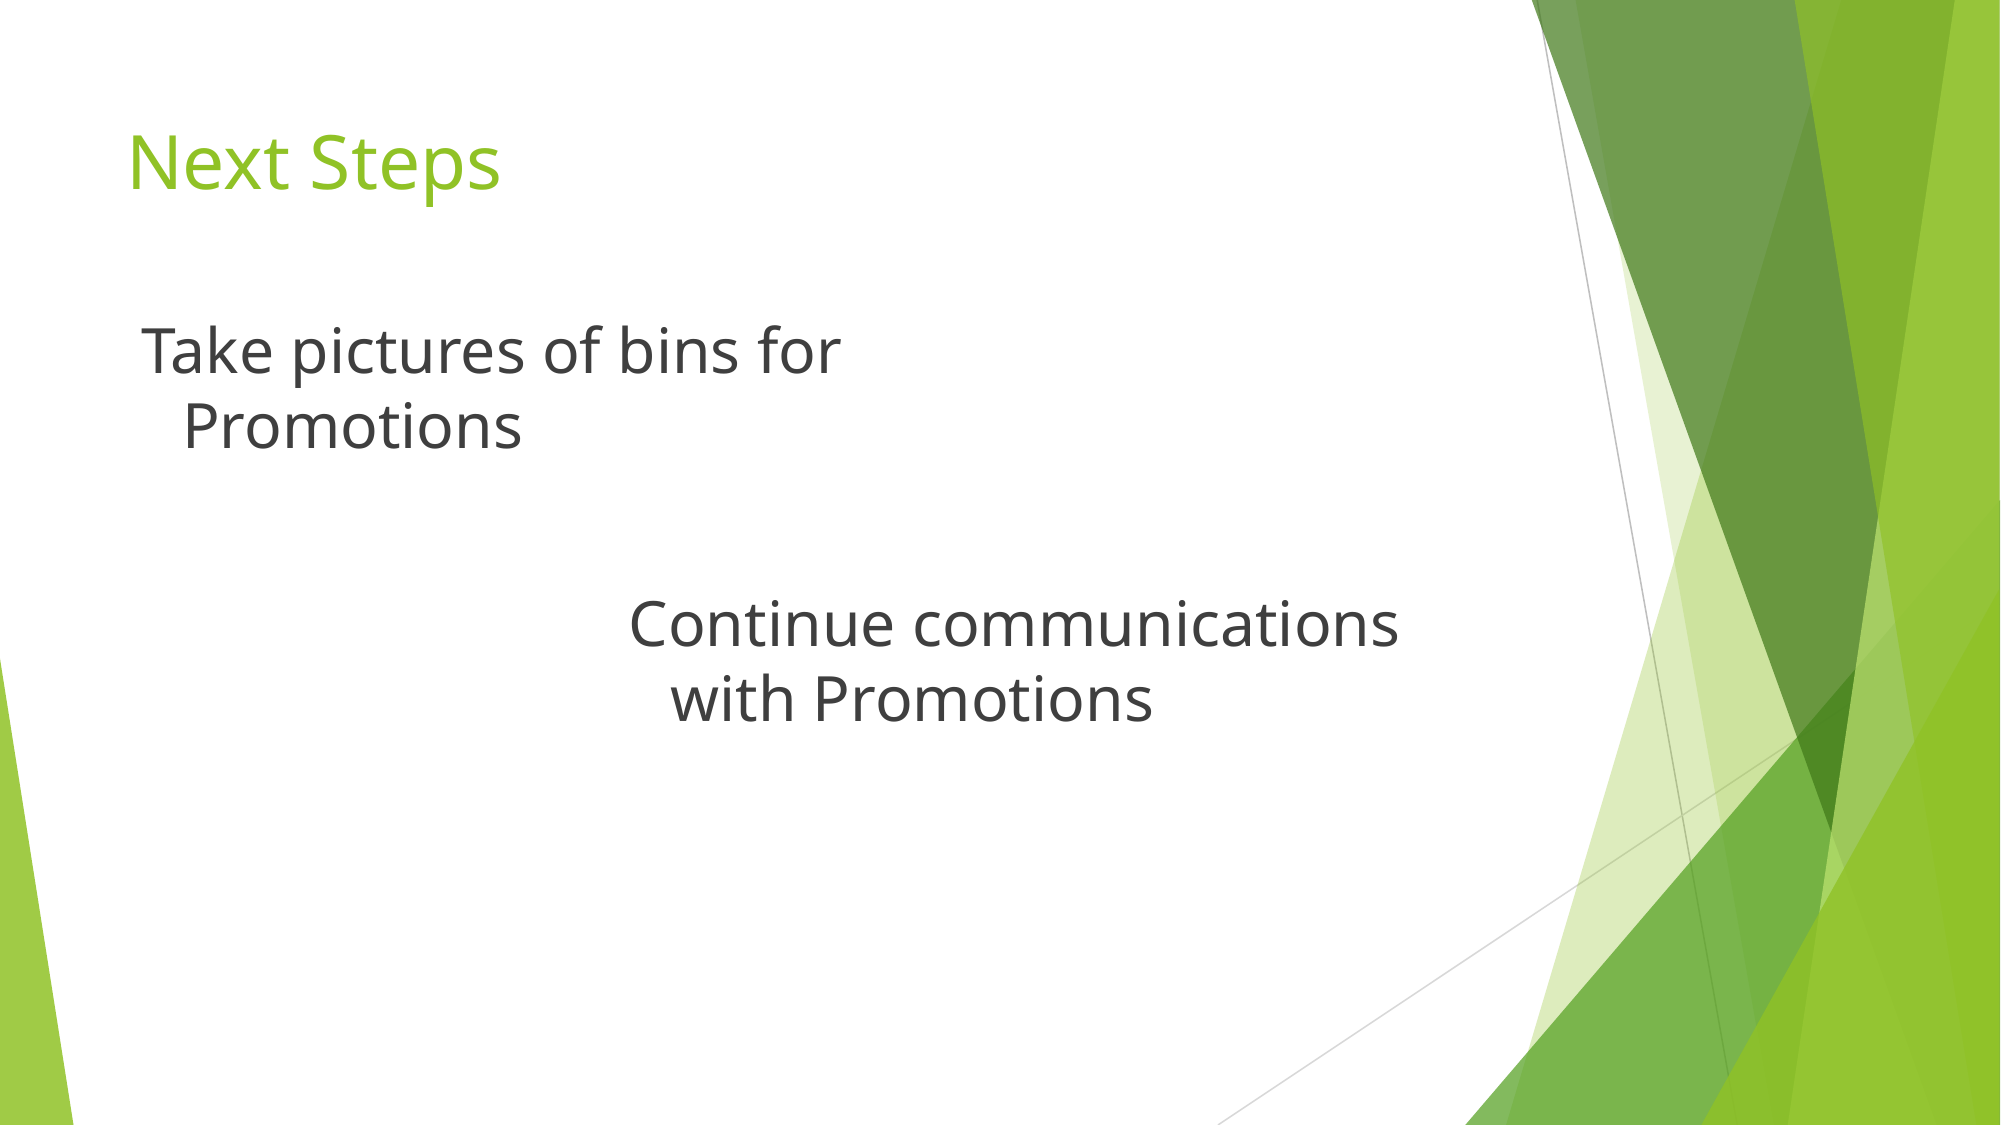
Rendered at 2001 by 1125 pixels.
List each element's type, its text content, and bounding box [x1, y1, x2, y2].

title Next Steps [111, 99, 1522, 317]
list Take pictures of bins for Promotions [111, 296, 913, 513]
list Continue communications with Promotions [598, 568, 1447, 703]
